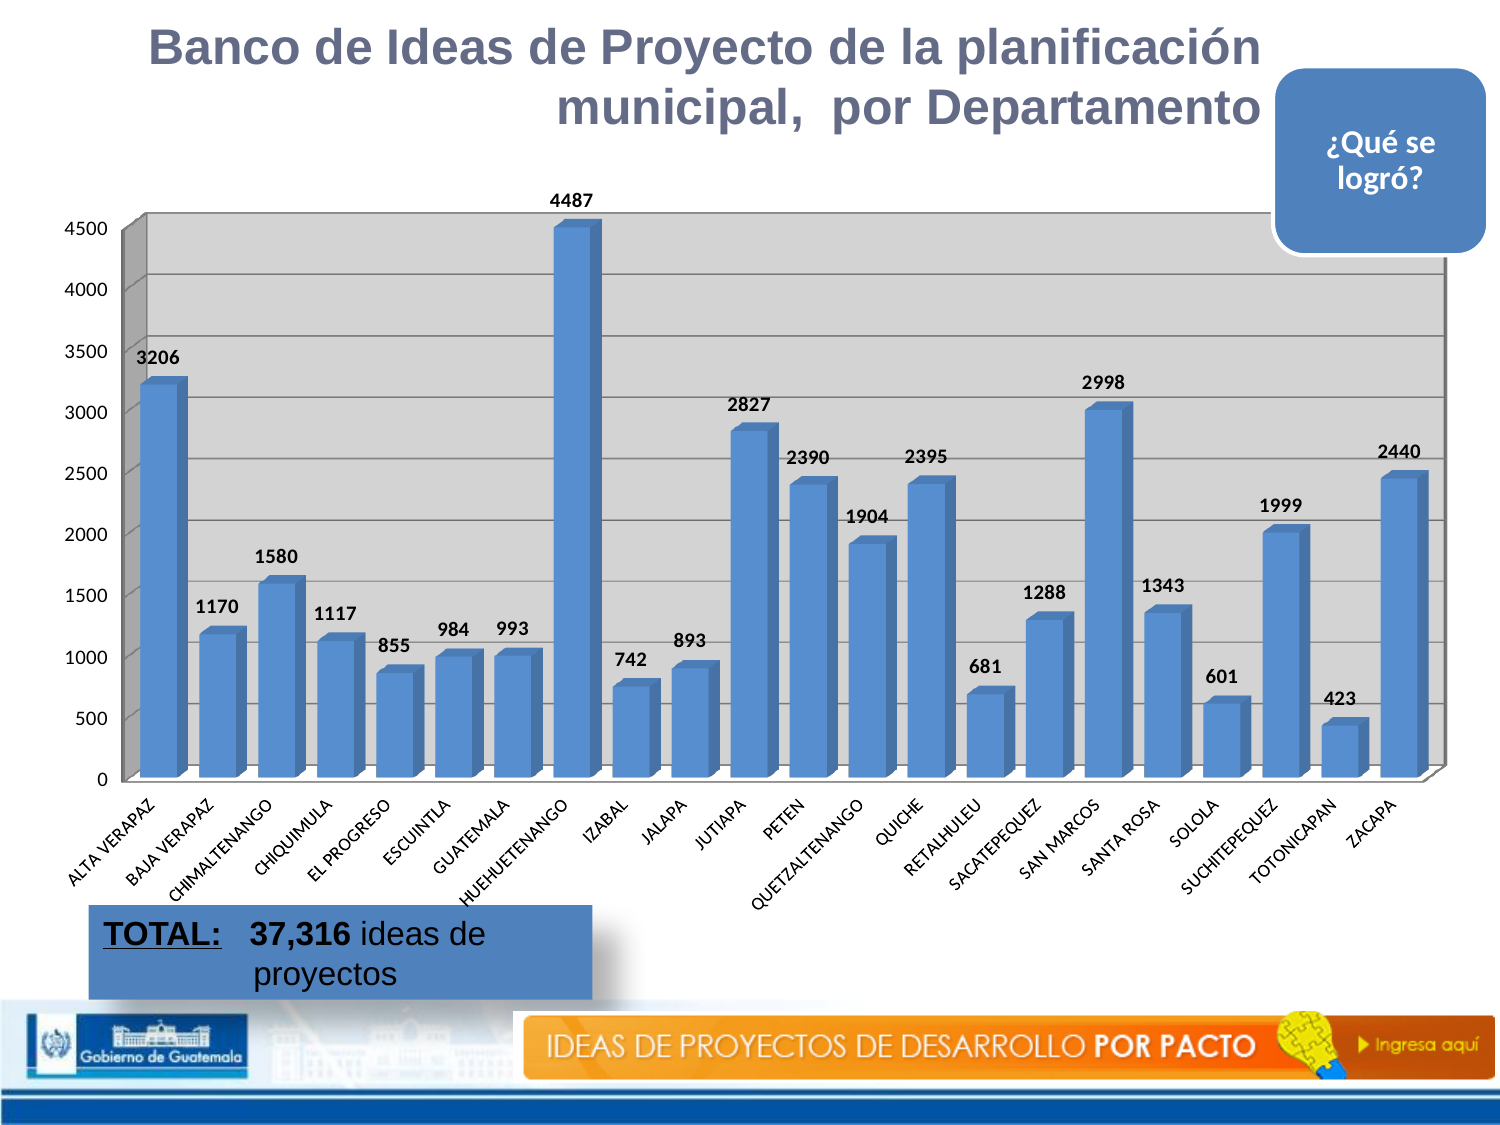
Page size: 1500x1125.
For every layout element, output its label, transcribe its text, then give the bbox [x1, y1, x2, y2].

text_box Banco de Ideas de Proyecto de la planificación municipal, por Departamento [53, 7, 1278, 142]
text_box TOTAL: 37,316 ideas de proyectos [88, 941, 593, 1000]
picture [0, 0, 1500, 1125]
chart [34, 191, 1477, 933]
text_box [1272, 66, 1489, 256]
